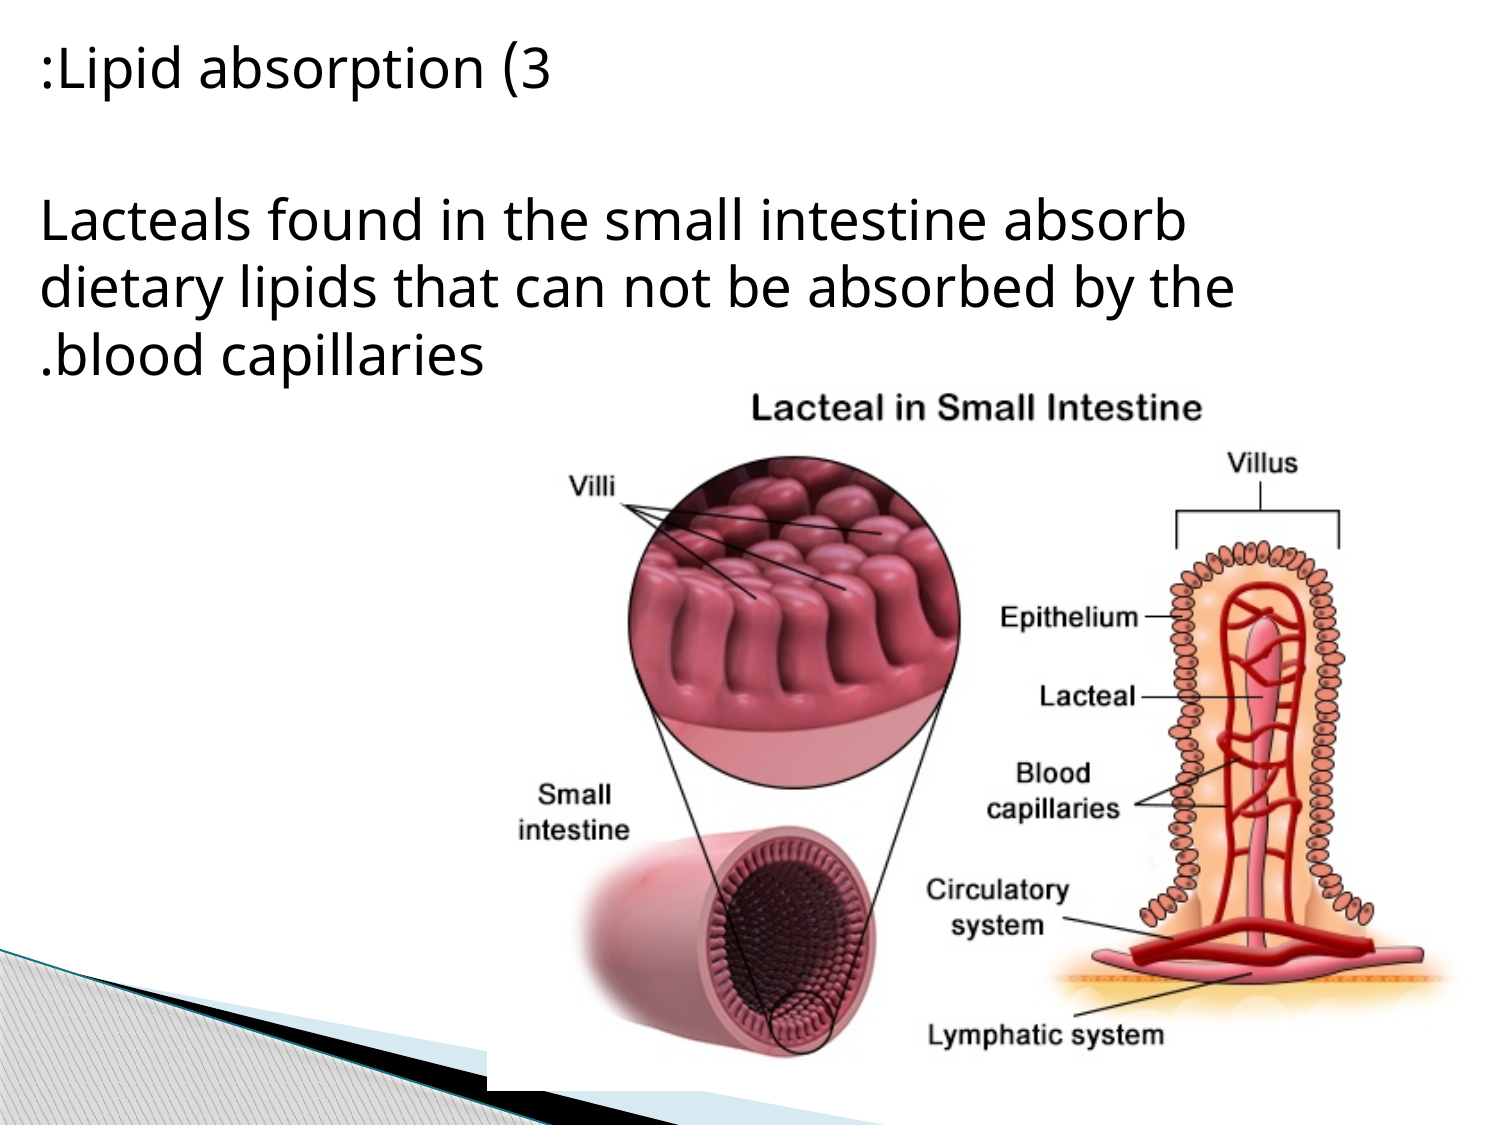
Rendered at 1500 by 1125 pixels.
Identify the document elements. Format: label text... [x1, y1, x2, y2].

list 3) Lipid absorption: Lacteals found in the small intestine absorb dietary lipids that can not be absorbed by the blood capillaries. [24, 24, 1350, 1125]
picture [487, 374, 1472, 1091]
